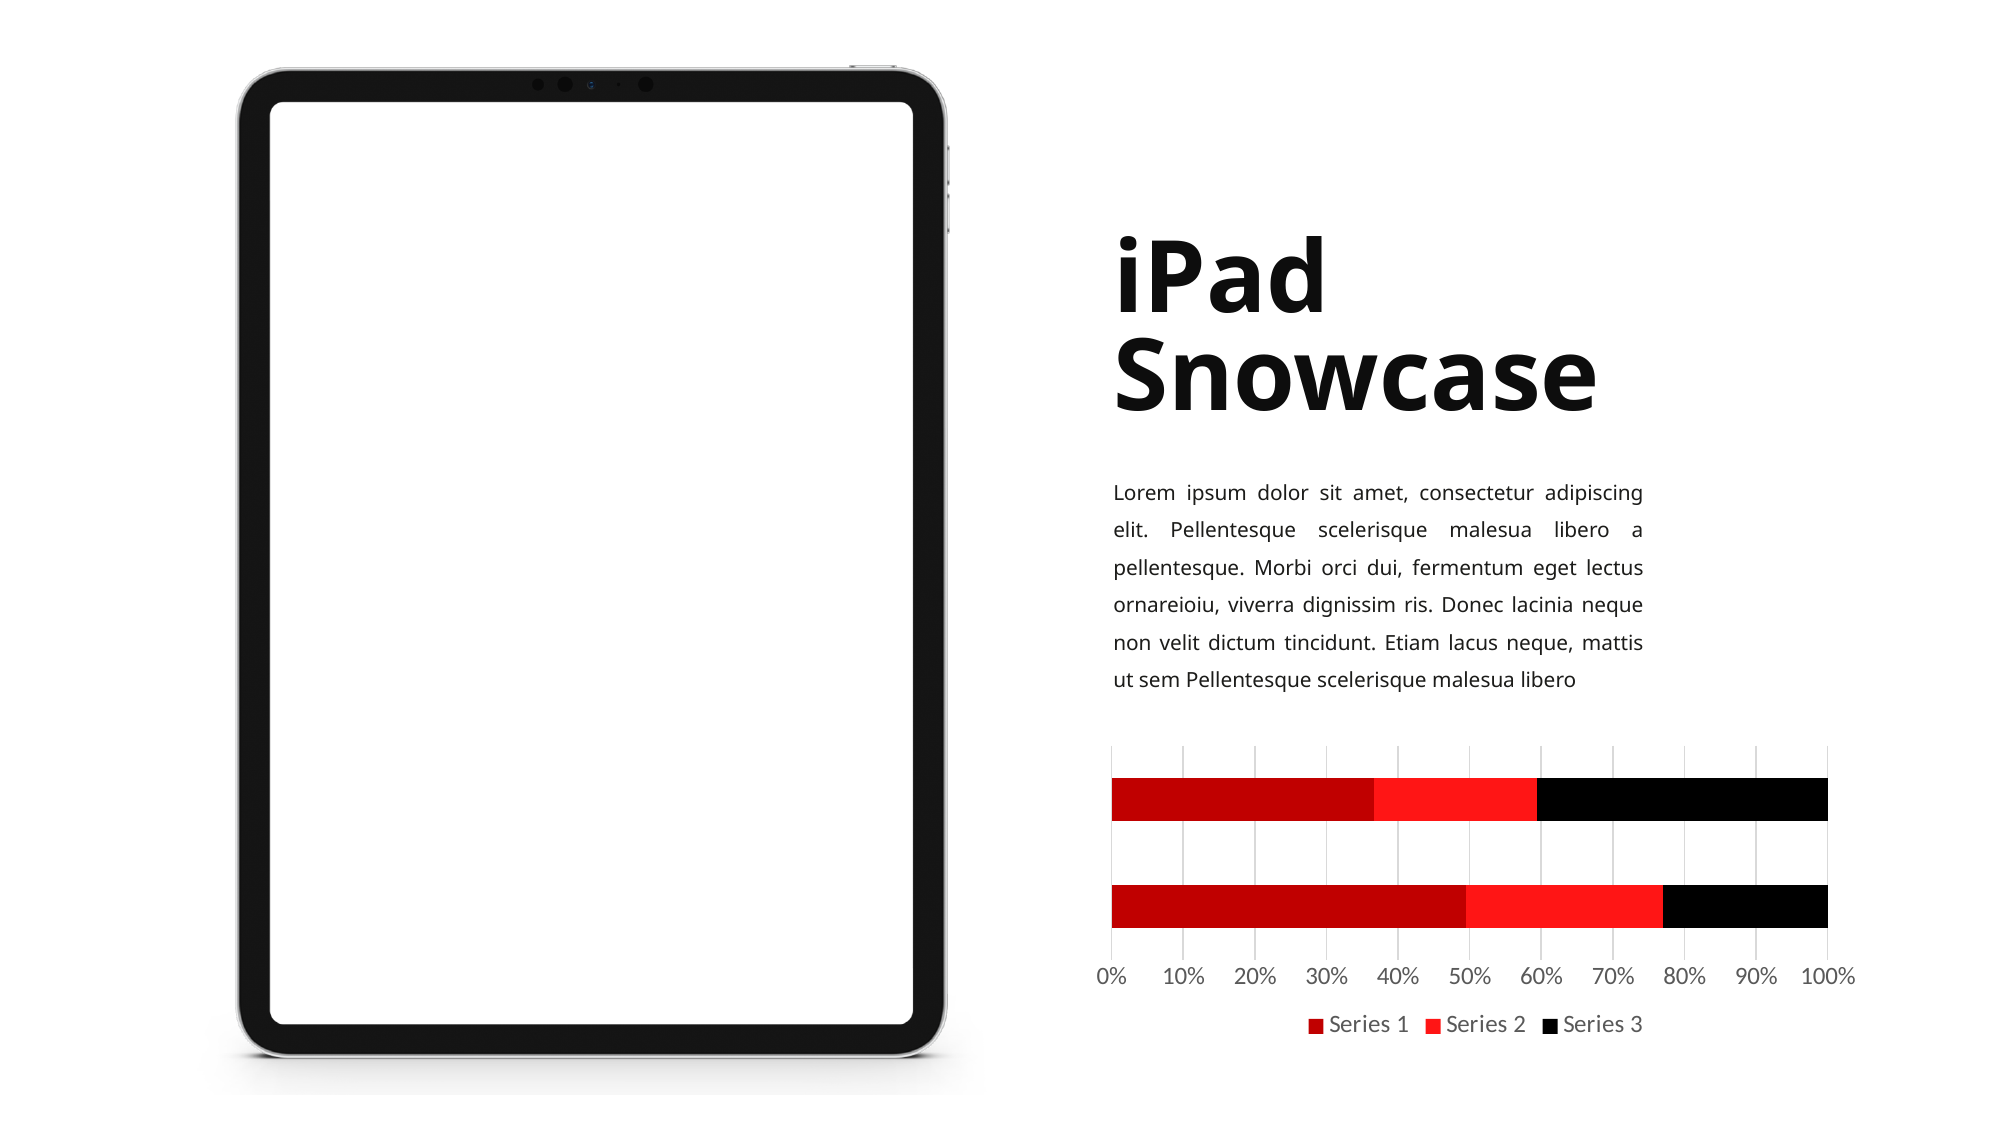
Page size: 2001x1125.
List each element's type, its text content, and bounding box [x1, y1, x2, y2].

text_box Snowcase [1098, 302, 1930, 438]
text_box iPad [1098, 205, 1930, 302]
picture [196, 29, 987, 1096]
chart [1080, 739, 1871, 1046]
text_box Lorem ipsum dolor sit amet, consectetur adipiscing elit. Pellentesque scelerisque malesua libero a pellentesque. Morbi orci dui, fermentum eget lectus ornareioiu, viverra dignissim ris. Donec lacinia neque non velit dictum tincidunt. Etiam lacus neque, mattis ut sem Pellentesque scelerisque malesua libero [1098, 459, 1659, 700]
